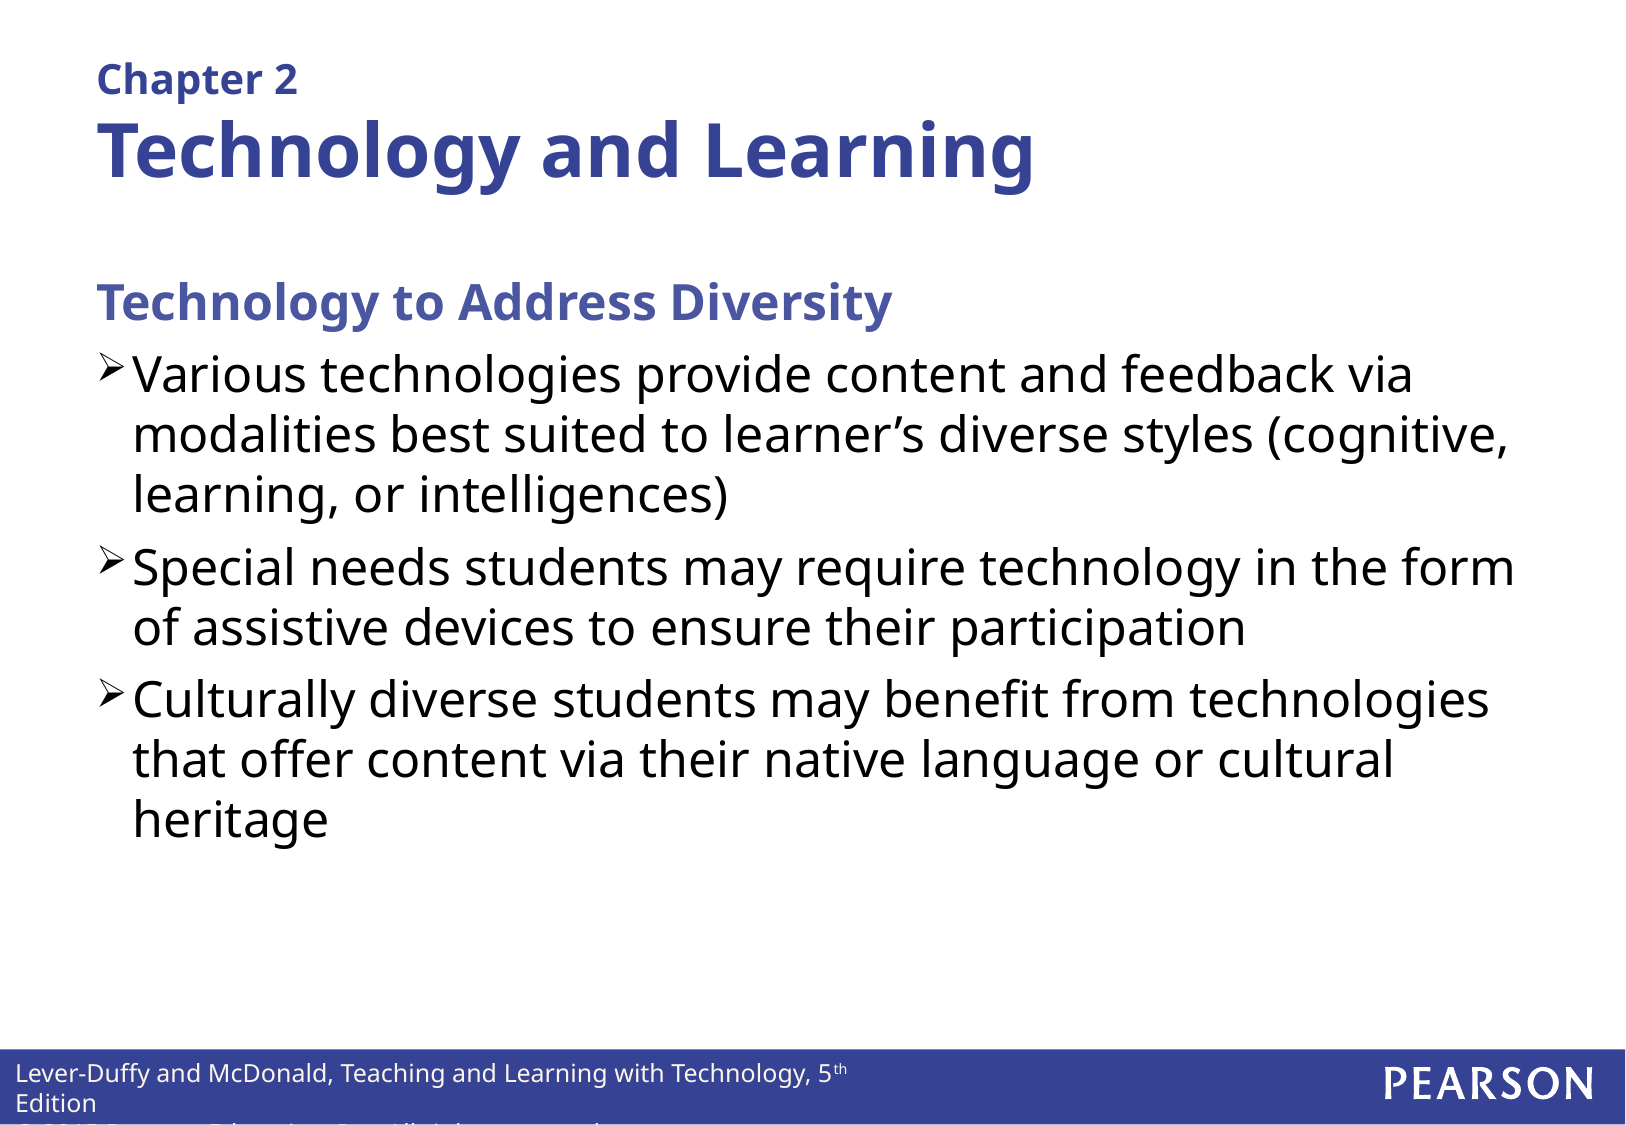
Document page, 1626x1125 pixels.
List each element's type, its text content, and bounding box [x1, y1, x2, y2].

list Technology to Address Diversity Various technologies provide content and feedback via modalities best suited to learner’s diverse styles (cognitive, learning, or intelligences) Special needs students may require technology in the form of assistive devices to ensure their participation Culturally diverse students may benefit from technologies that offer content via their native language or cultural heritage [81, 262, 1544, 1005]
title Chapter 2 Technology and Learning [81, 45, 1544, 233]
